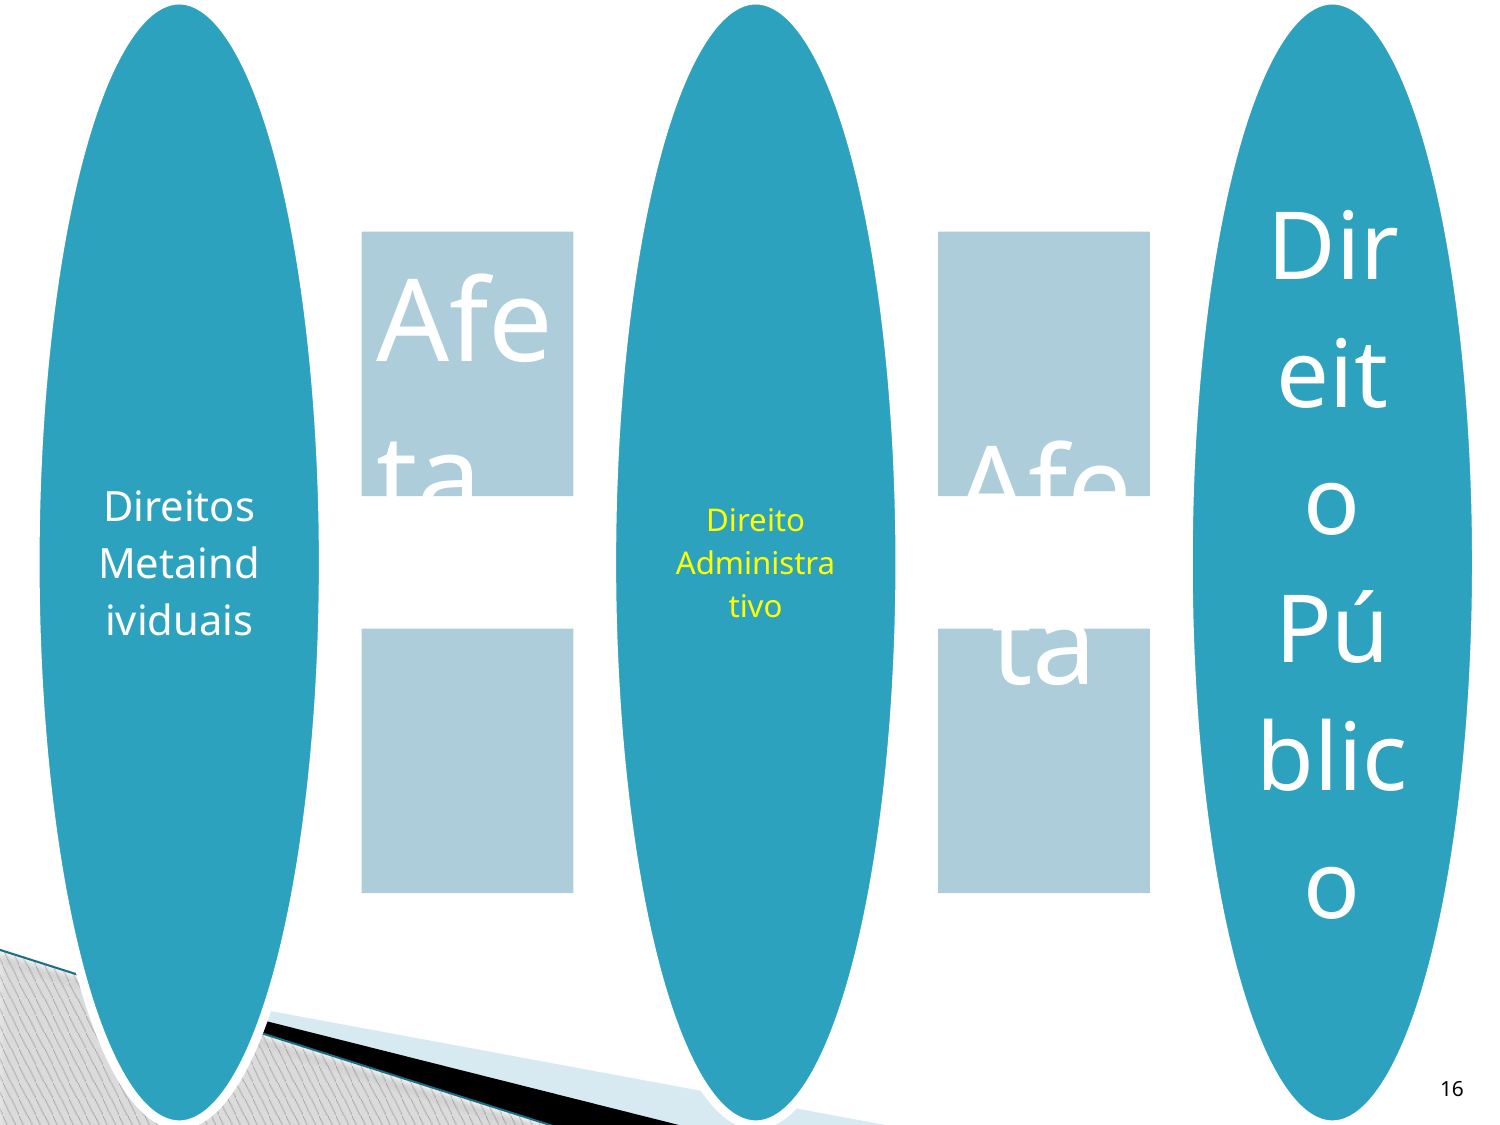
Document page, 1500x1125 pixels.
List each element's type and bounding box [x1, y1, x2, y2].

list [34, 0, 1477, 1125]
